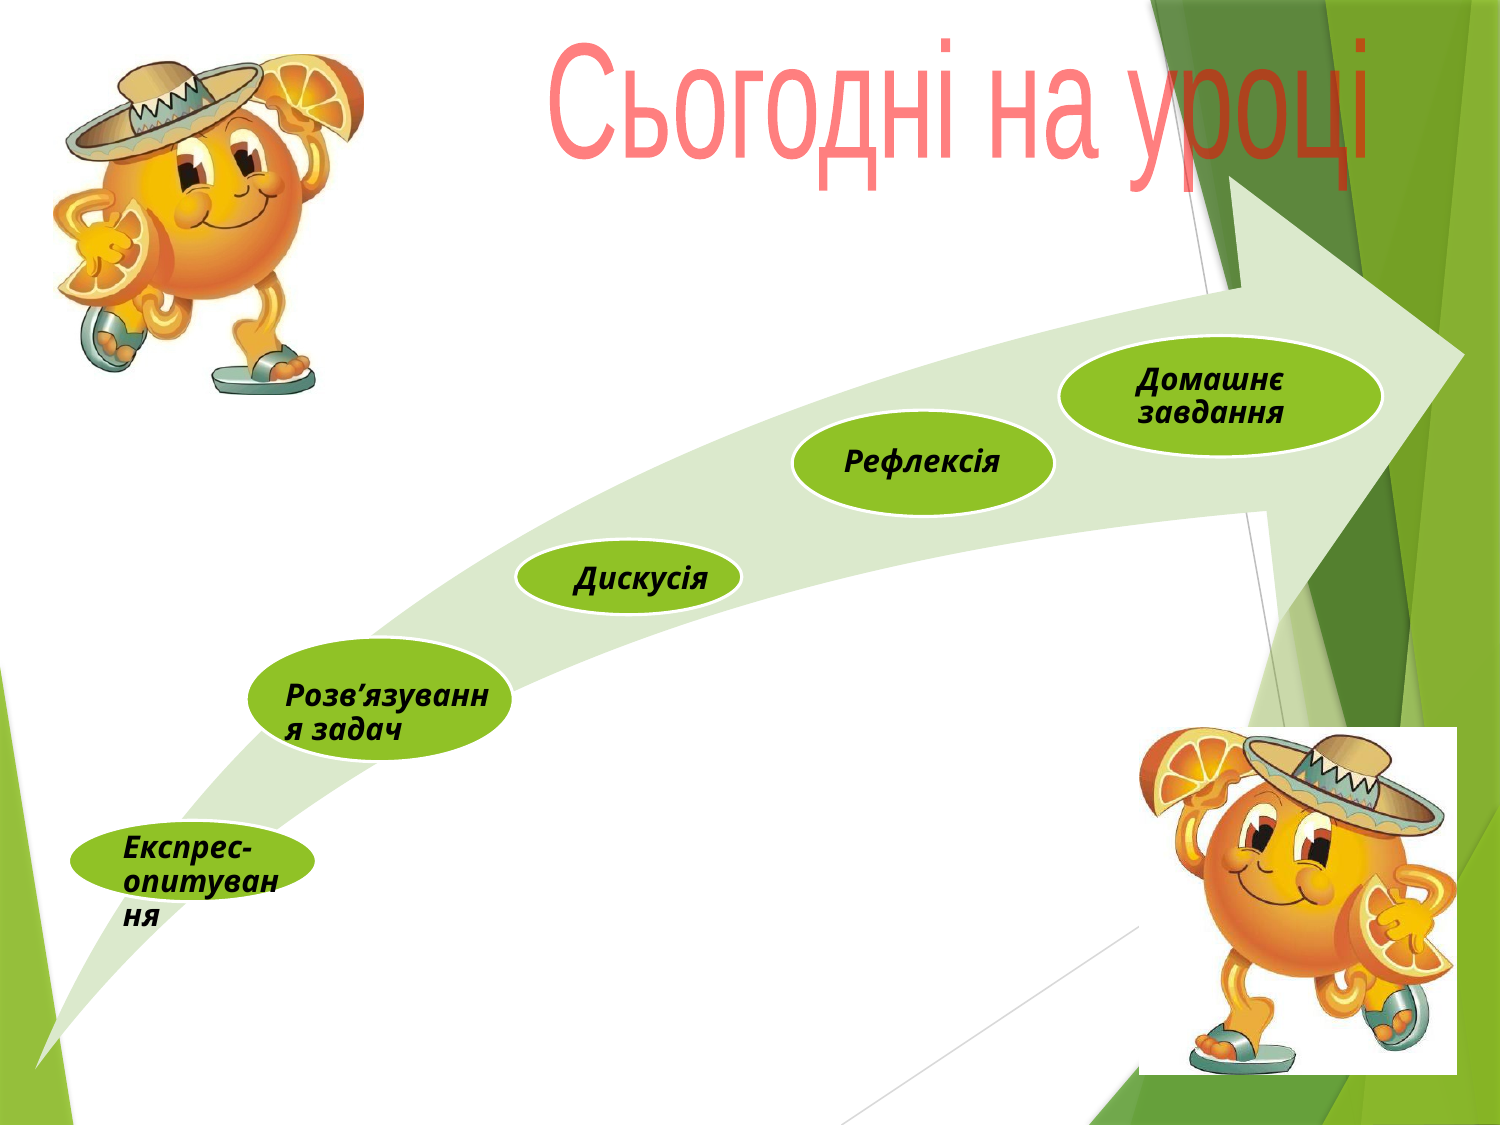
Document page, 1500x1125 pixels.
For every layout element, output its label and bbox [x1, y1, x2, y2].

picture [52, 54, 364, 175]
text_box [34, 175, 1466, 1079]
